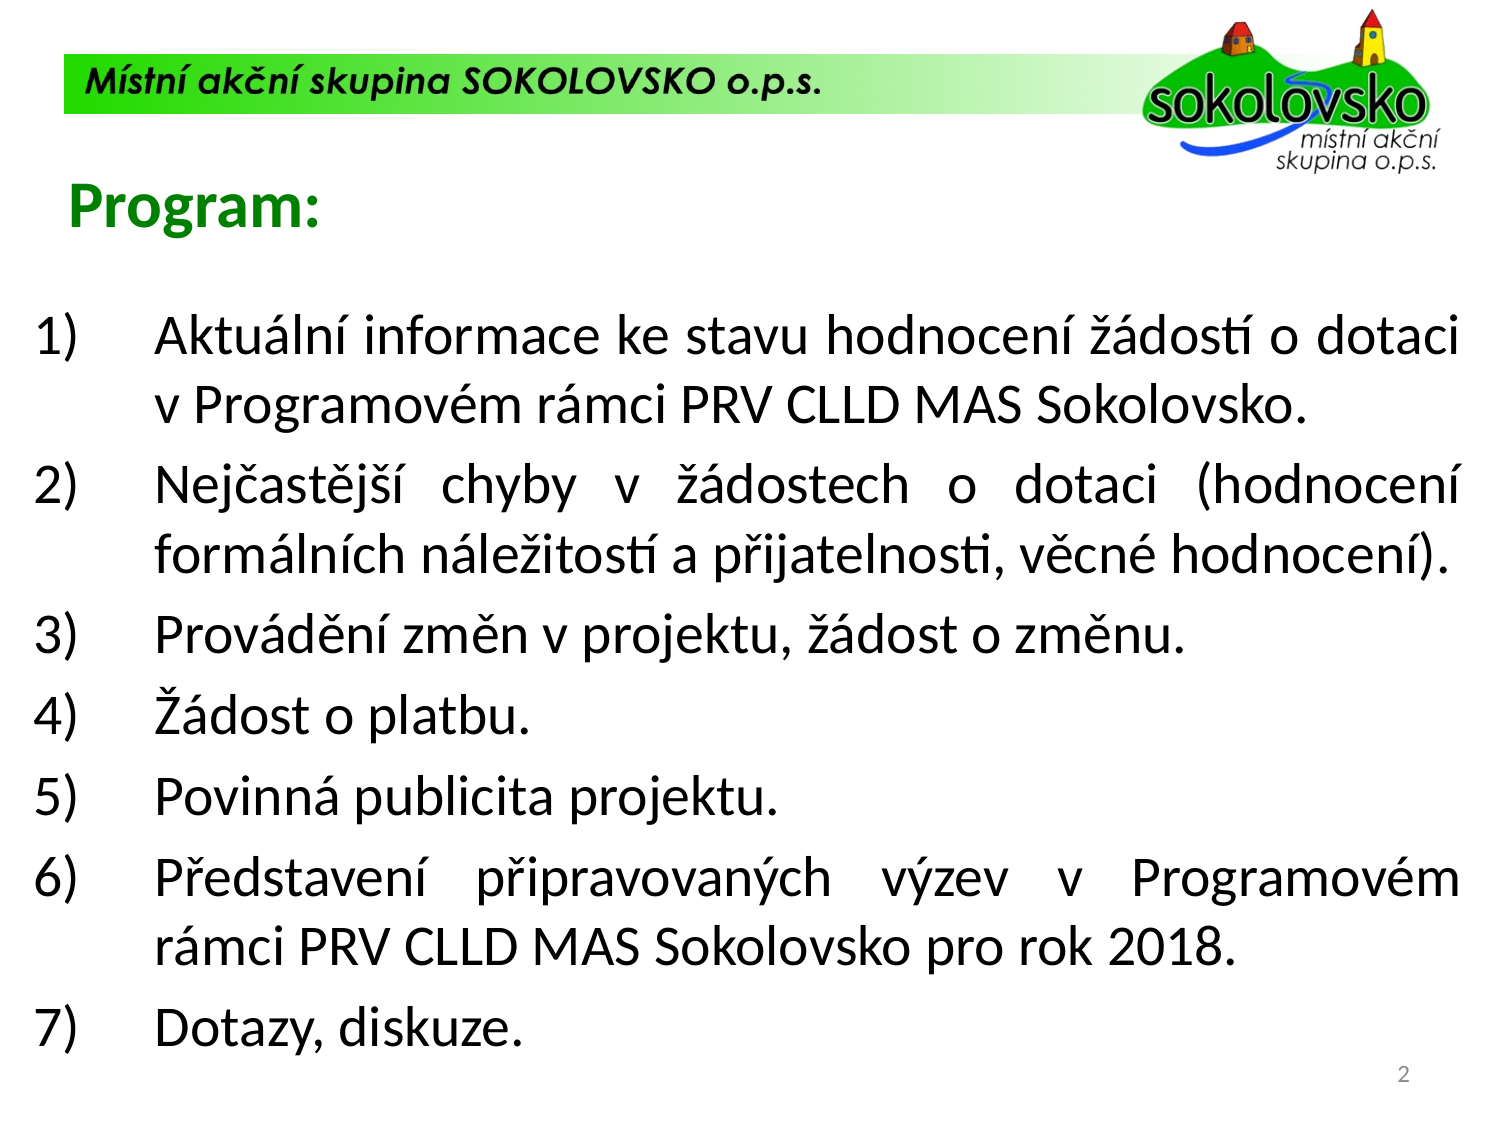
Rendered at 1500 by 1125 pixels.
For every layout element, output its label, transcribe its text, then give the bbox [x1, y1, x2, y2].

title Program: [53, 137, 1404, 266]
list Aktuální informace ke stavu hodnocení žádostí o dotaci v Programovém rámci PRV CLLD MAS Sokolovsko. Nejčastější chyby v žádostech o dotaci (hodnocení formálních náležitostí a přijatelnosti, věcné hodnocení). Provádění změn v projektu, žádost o změnu. Žádost o platbu. Povinná publicita projektu. Představení připravovaných výzev v Programovém rámci PRV CLLD MAS Sokolovsko pro rok 2018. Dotazy, diskuze. [18, 288, 1478, 1107]
slide_number 2 [1074, 1042, 1425, 1103]
picture [64, 0, 1455, 197]
